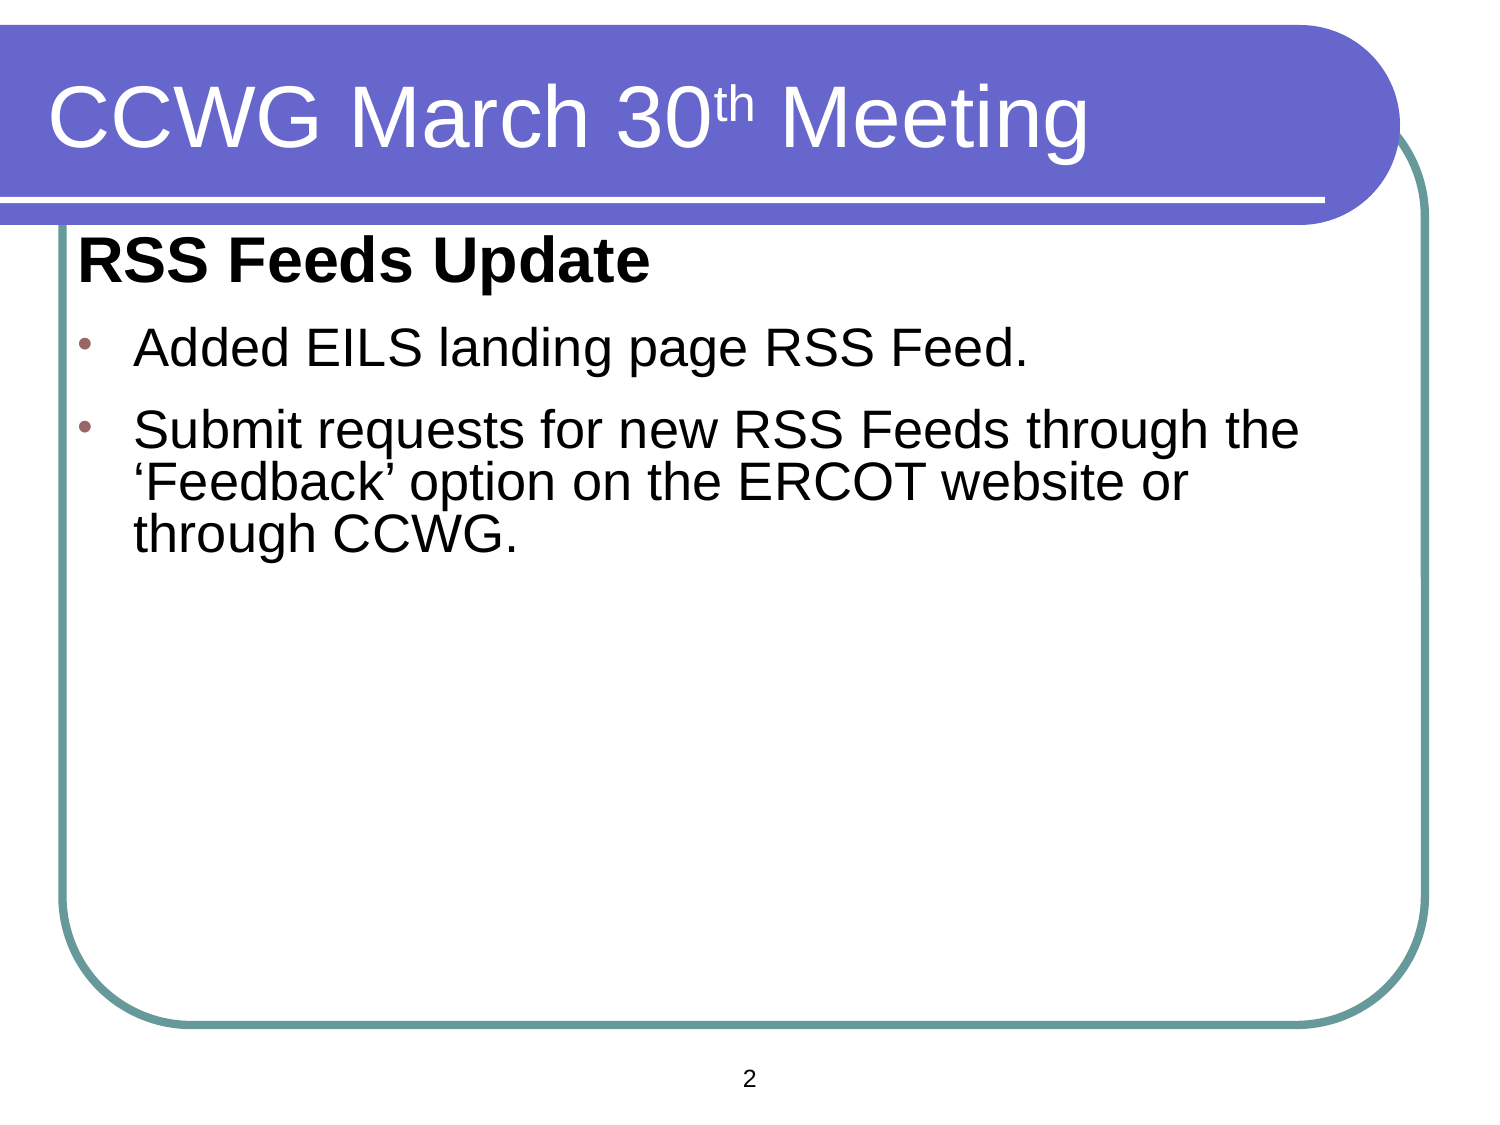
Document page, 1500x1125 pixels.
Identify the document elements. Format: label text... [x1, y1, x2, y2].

list RSS Feeds Update Added EILS landing page RSS Feed. Submit requests for new RSS Feeds through the ‘Feedback’ option on the ERCOT website or through CCWG. [62, 224, 1388, 1026]
title CCWG March 30th Meeting [31, 37, 1348, 188]
footer 2 [512, 1024, 988, 1101]
